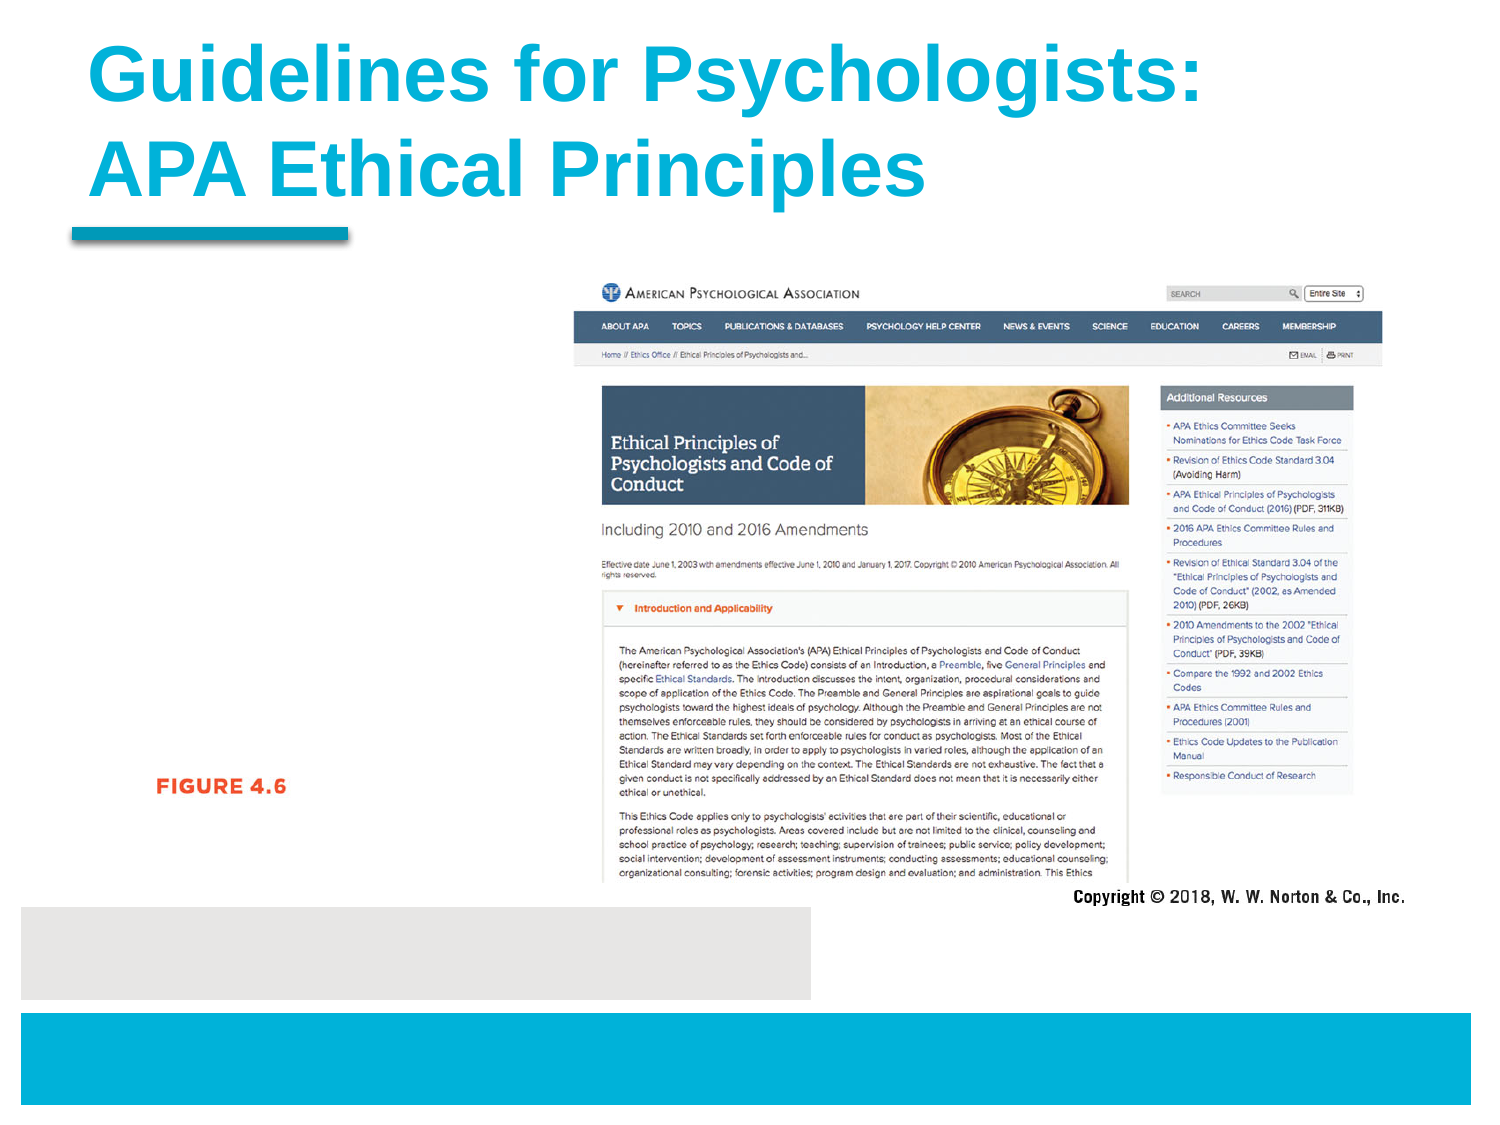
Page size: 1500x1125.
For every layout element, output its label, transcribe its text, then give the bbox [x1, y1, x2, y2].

picture [135, 261, 1404, 906]
title Guidelines for Psychologists: APA Ethical Principles [72, 23, 1467, 211]
